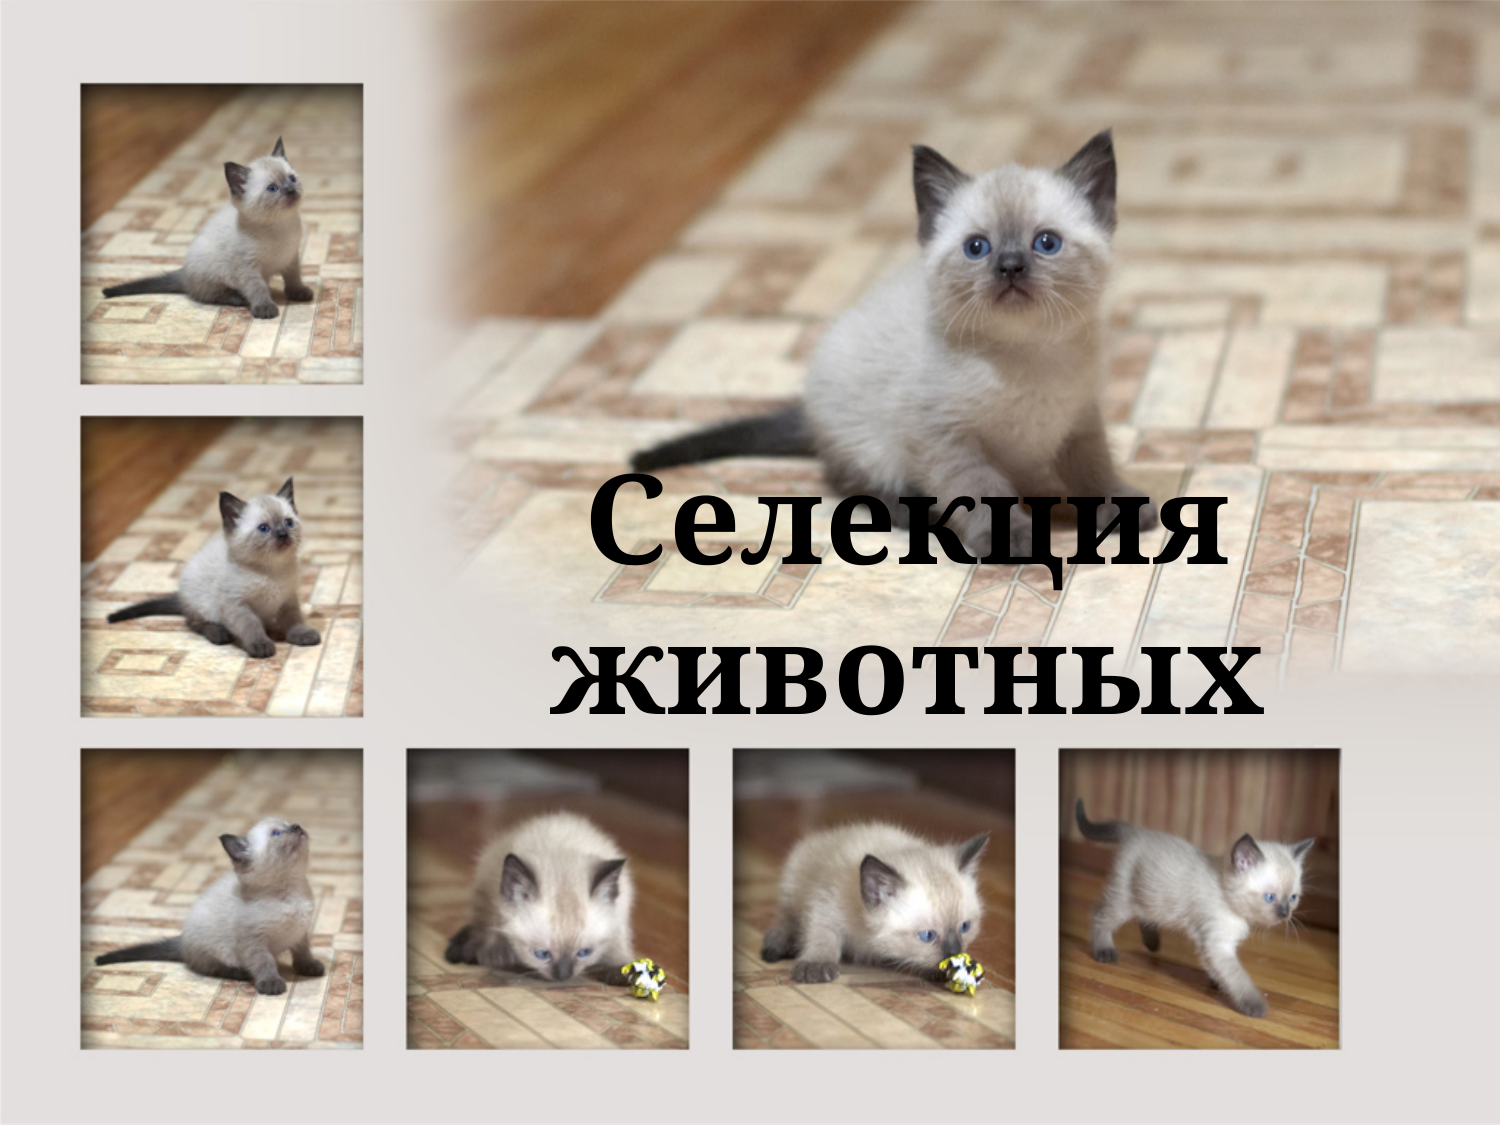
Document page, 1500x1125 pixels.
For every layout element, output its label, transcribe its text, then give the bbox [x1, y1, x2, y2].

title Селекция животных [316, 468, 1500, 710]
picture [0, 0, 1500, 1125]
